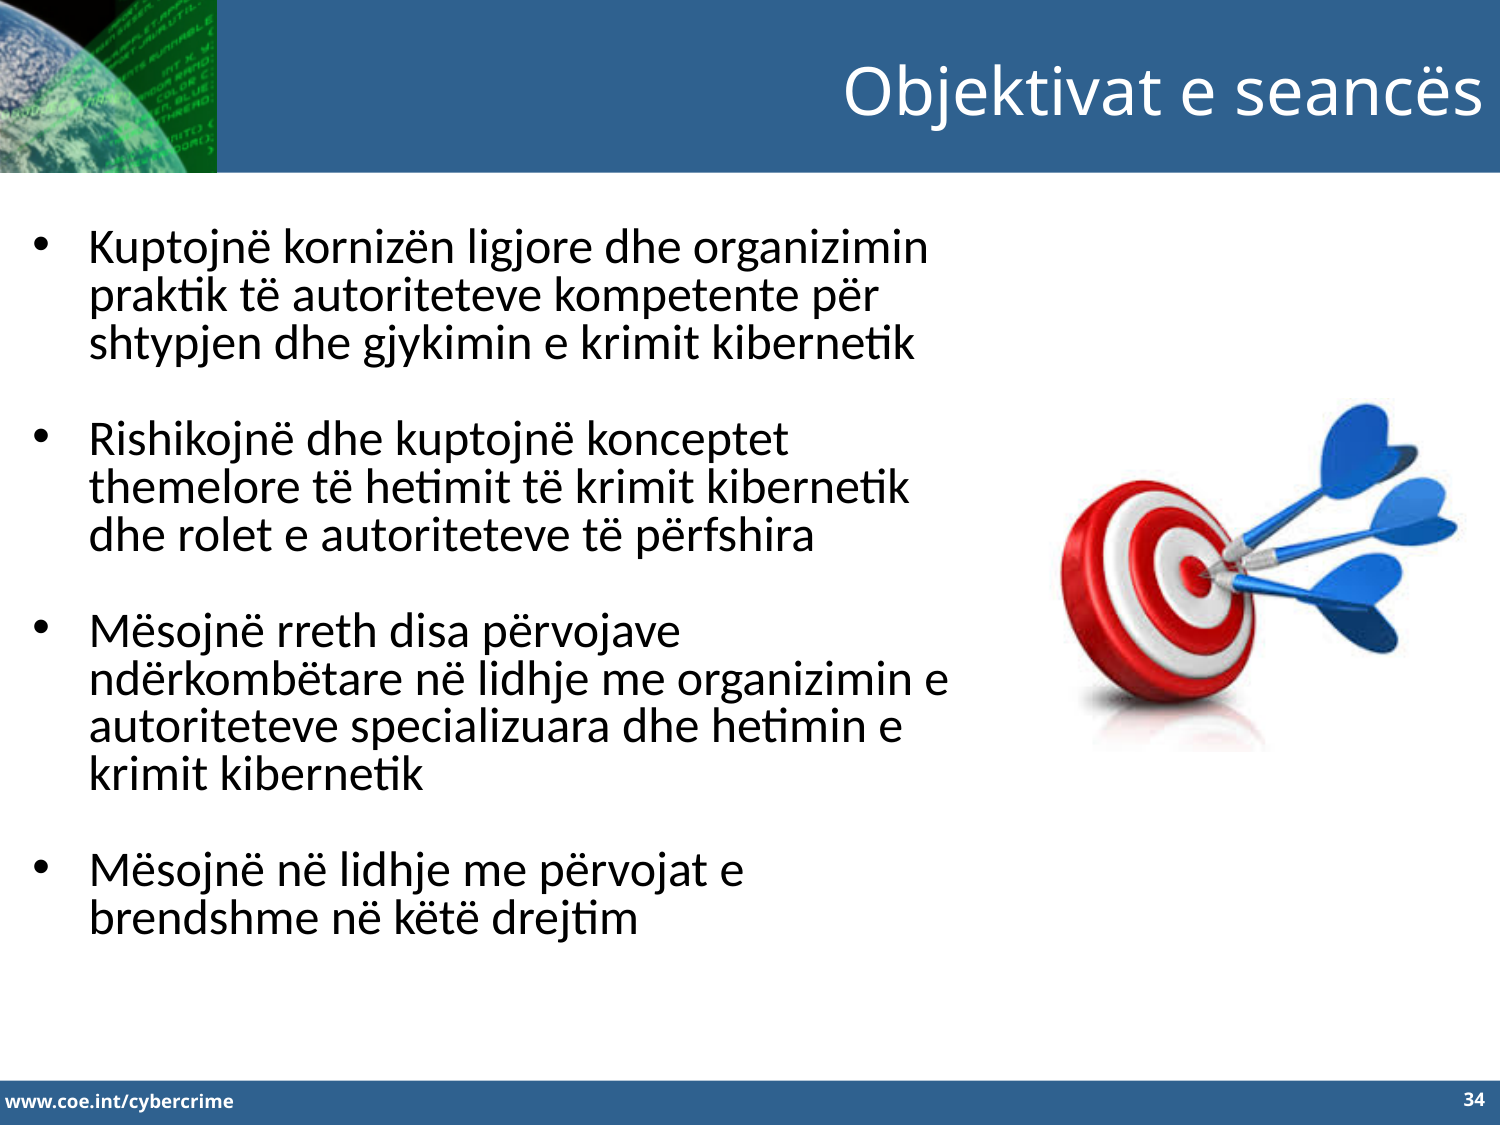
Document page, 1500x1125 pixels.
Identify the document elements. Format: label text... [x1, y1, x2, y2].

picture [0, 1, 217, 173]
text_box Objektivat e seancës [229, 12, 1500, 166]
text_box Kuptojnë kornizën ligjore dhe organizimin praktik të autoriteteve kompetente për shtypjen dhe gjykimin e krimit kibernetik Rishikojnë dhe kuptojnë konceptet themelore të hetimit të krimit kibernetik dhe rolet e autoriteteve të përfshira Mësojnë rreth disa përvojave ndërkombëtare në lidhje me organizimin e autoriteteve specializuara dhe hetimin e krimit kibernetik Mësojnë në lidhje me përvojat e brendshme në këtë drejtim [17, 217, 976, 952]
picture [1021, 398, 1483, 752]
slide_number 34 [1162, 1080, 1500, 1125]
